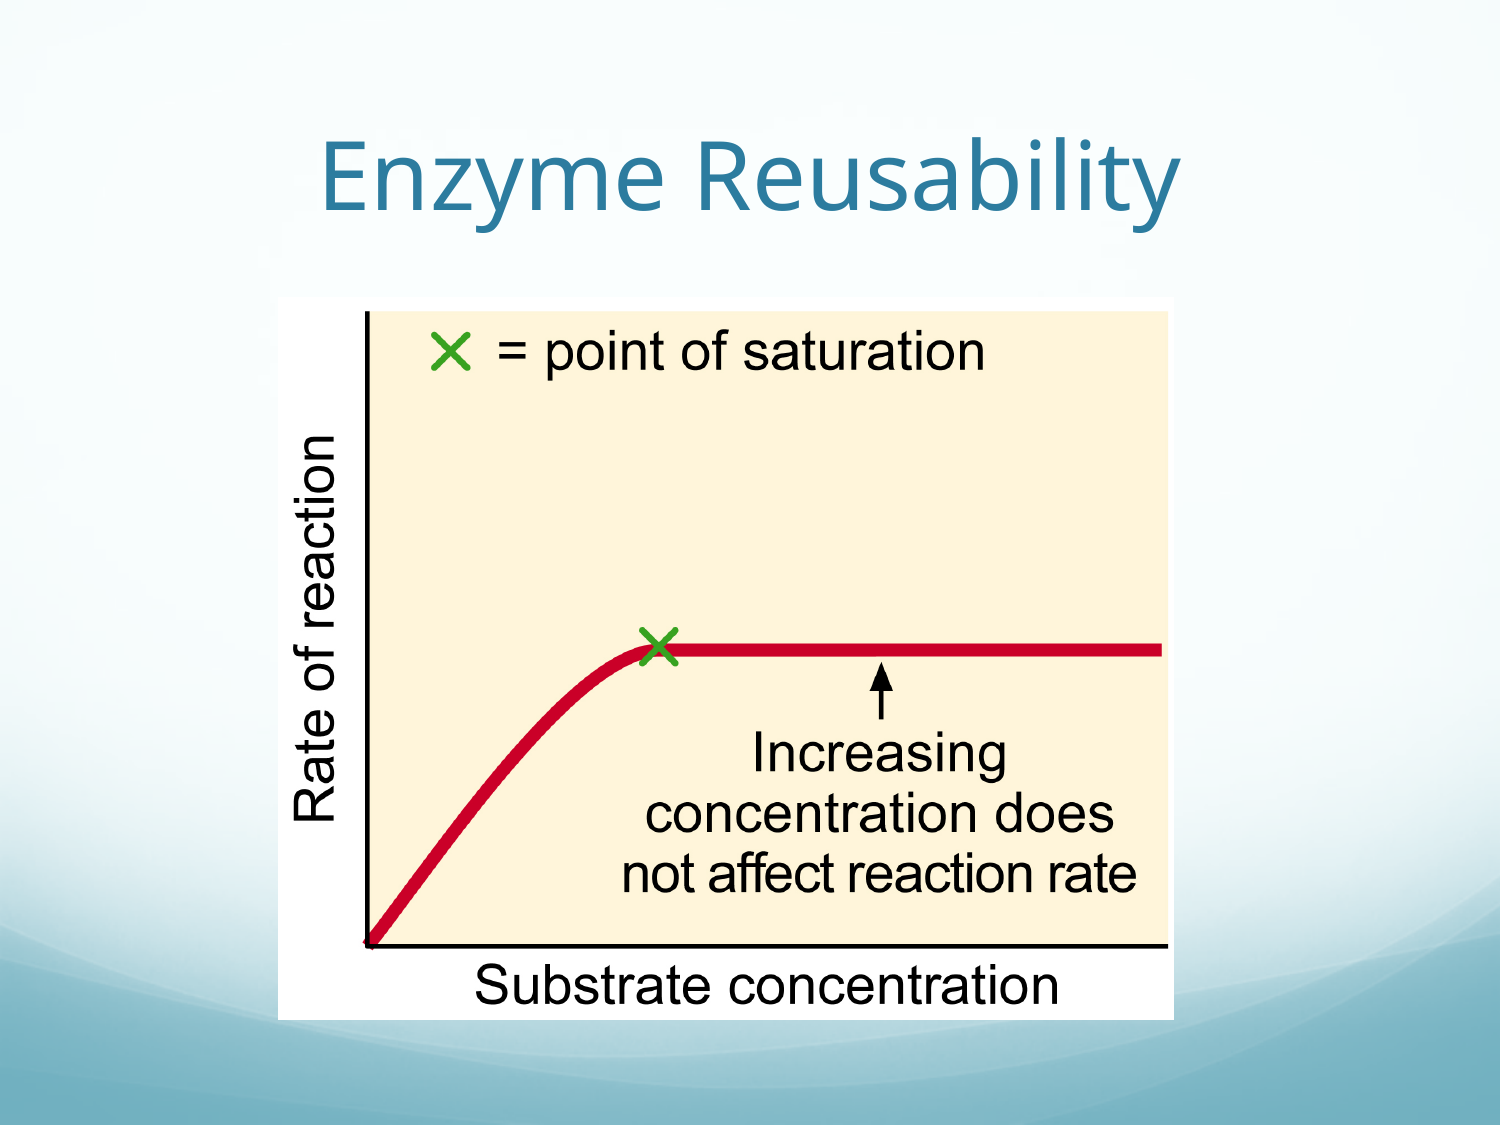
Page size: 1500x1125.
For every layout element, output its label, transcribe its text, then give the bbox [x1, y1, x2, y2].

title Enzyme Reusability [90, 17, 1410, 237]
picture [278, 296, 1174, 1021]
